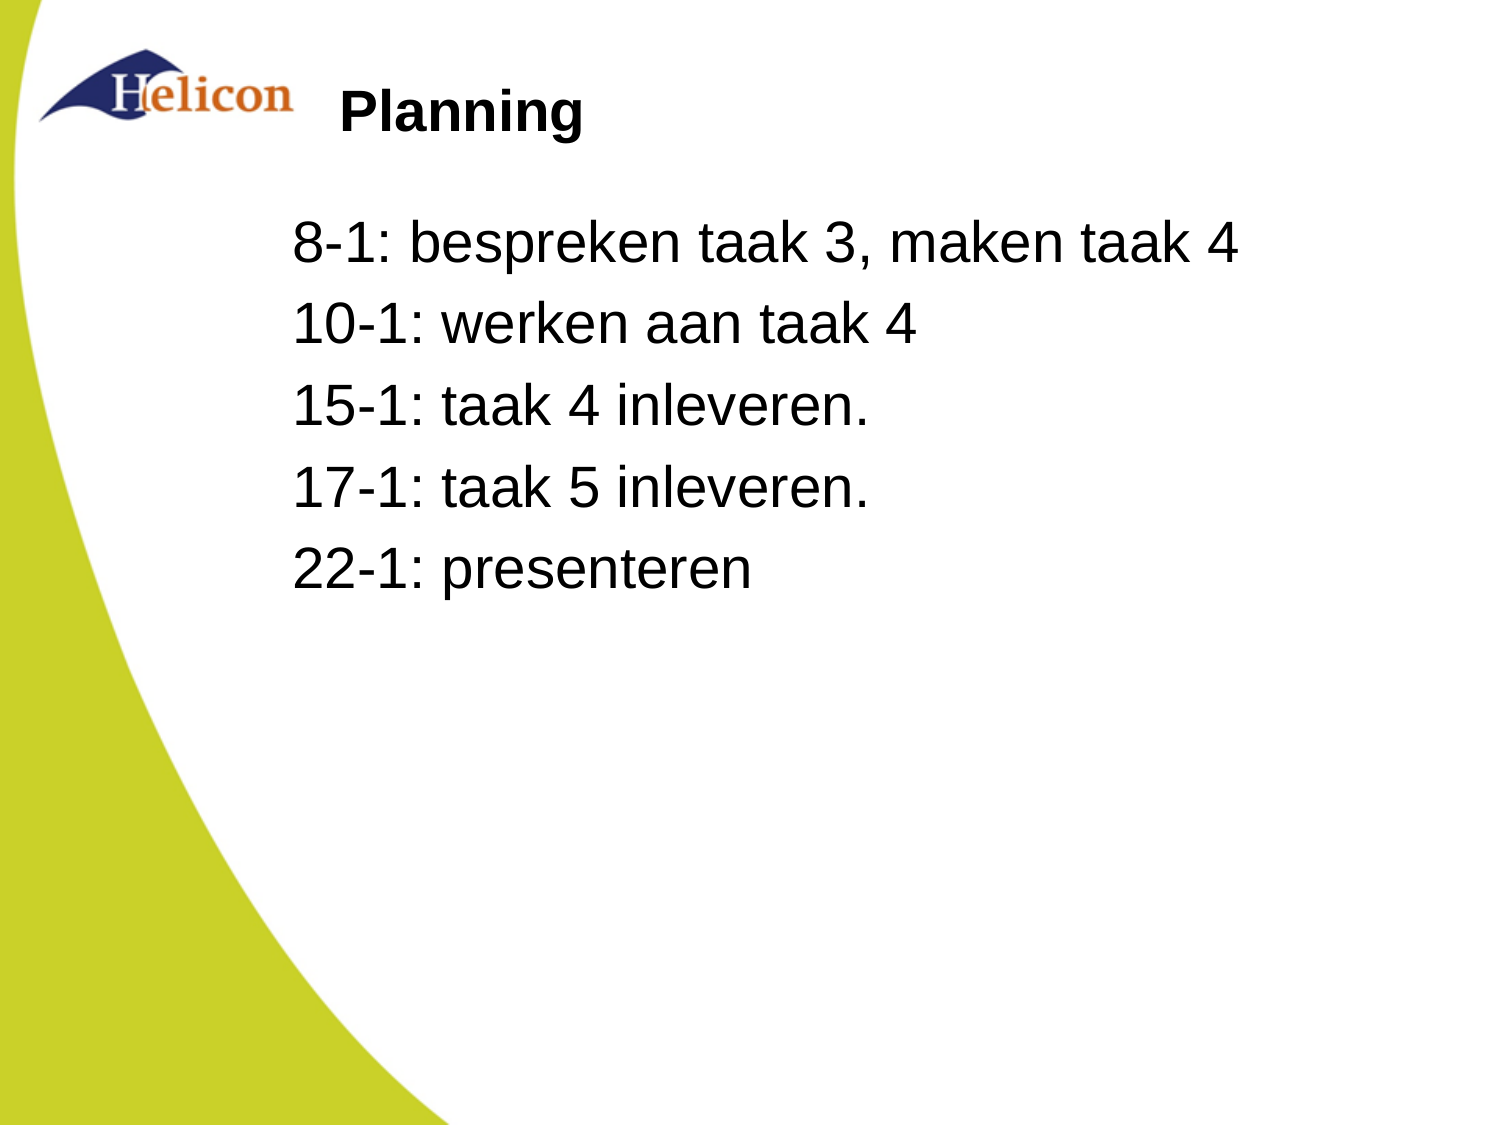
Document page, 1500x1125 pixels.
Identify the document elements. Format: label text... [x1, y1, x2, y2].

picture [0, 0, 1500, 1125]
list 8-1: bespreken taak 3, maken taak 4 10-1: werken aan taak 4 15-1: taak 4 inleveren. 17-1: taak 5 inleveren. 22-1: presenteren [277, 196, 1425, 1005]
title Planning [324, 54, 1415, 161]
